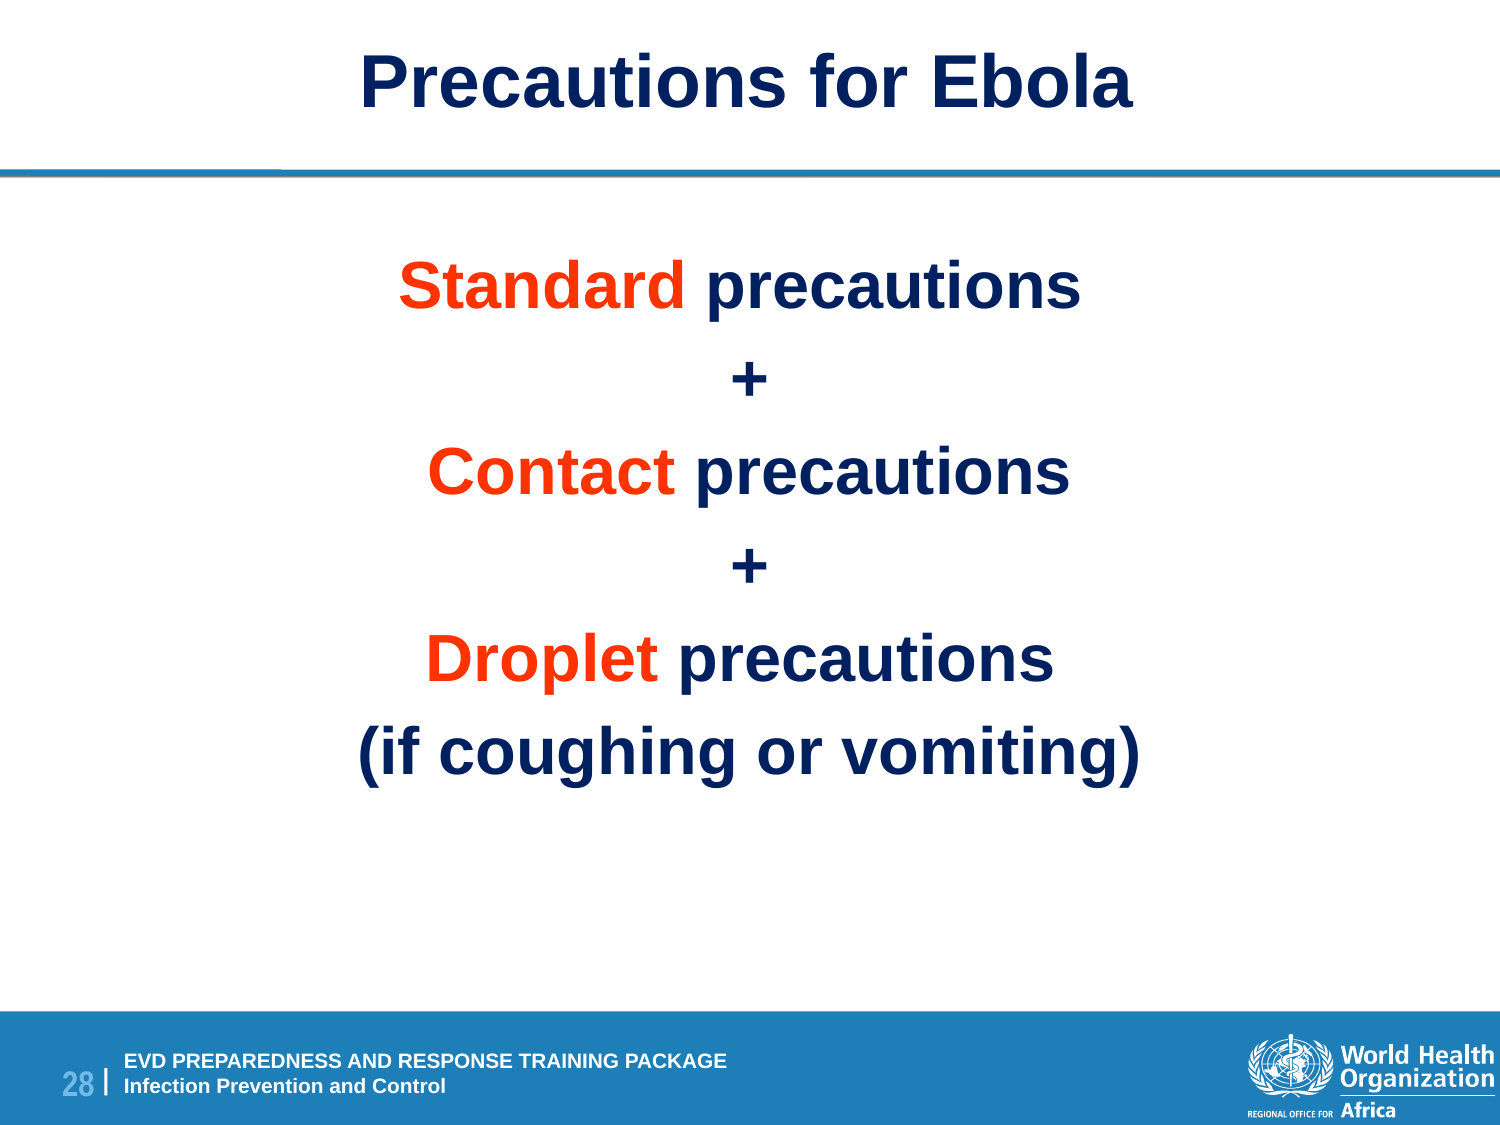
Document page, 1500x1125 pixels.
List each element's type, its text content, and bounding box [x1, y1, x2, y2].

list Standard precautions + Contact precautions + Droplet precautions (if coughing or vomiting) [74, 233, 1426, 882]
title Precautions for Ebola [0, 18, 1495, 136]
